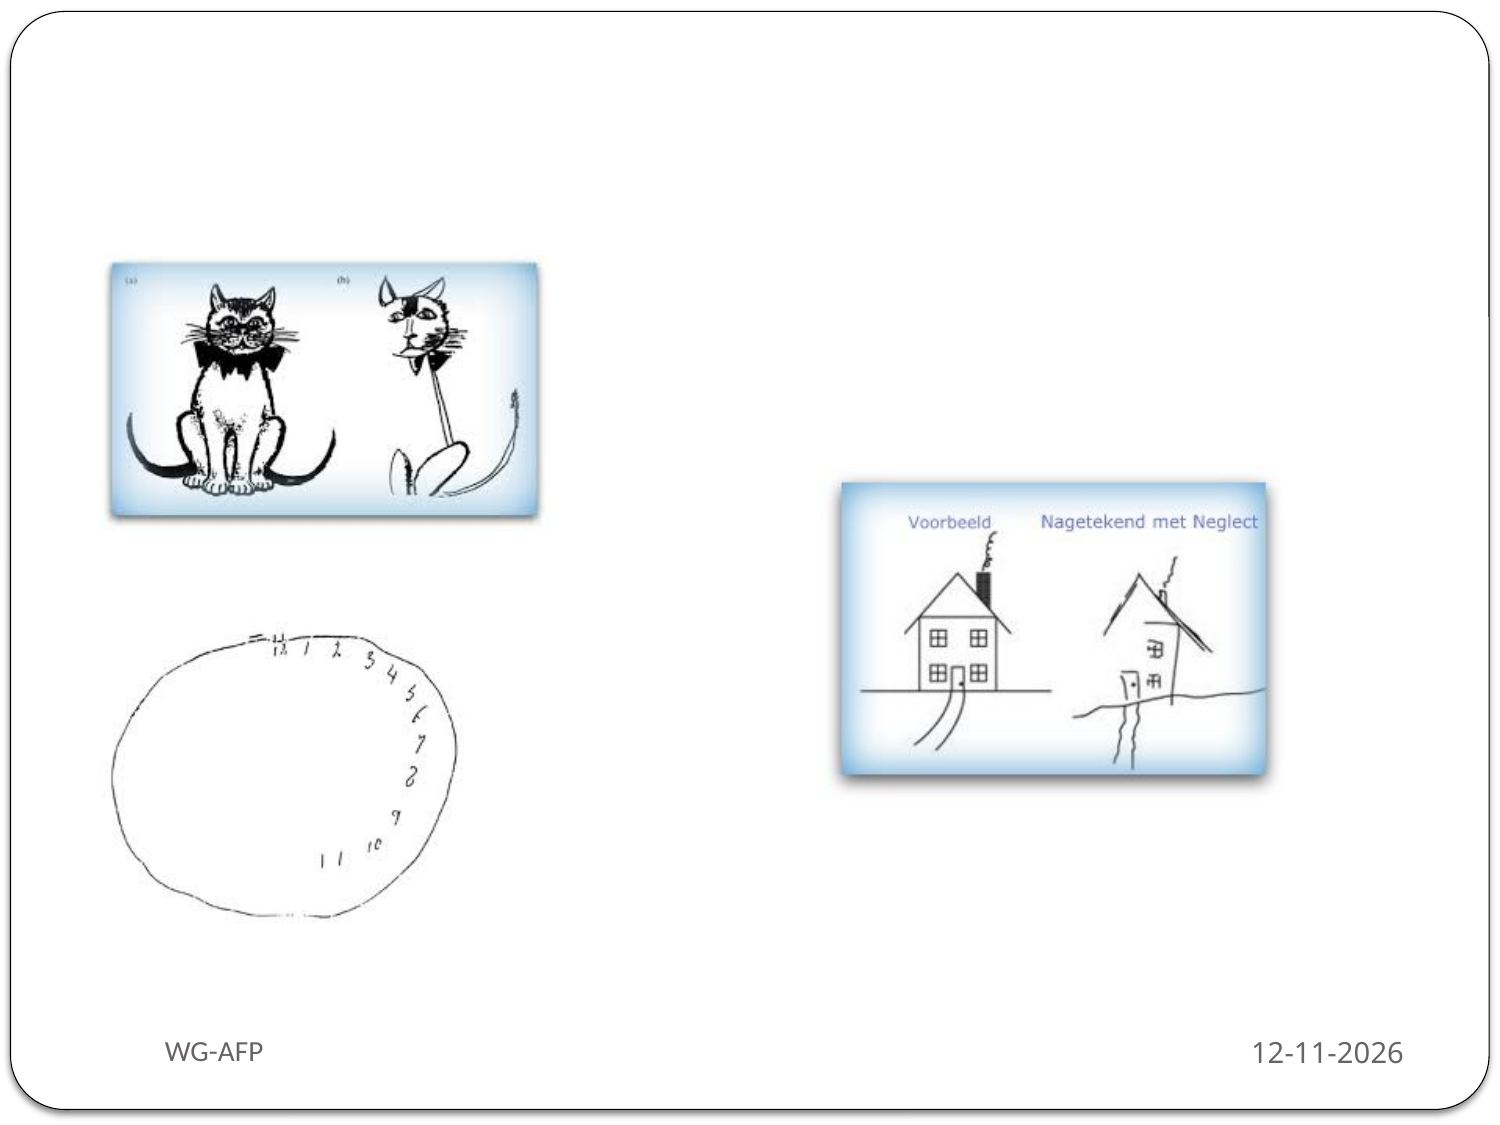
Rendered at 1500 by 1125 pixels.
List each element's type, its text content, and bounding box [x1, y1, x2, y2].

picture [100, 255, 549, 531]
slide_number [1012, 1015, 1419, 1094]
footer WG-AFP [150, 1012, 800, 1088]
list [88, 597, 466, 925]
picture [820, 467, 1289, 803]
